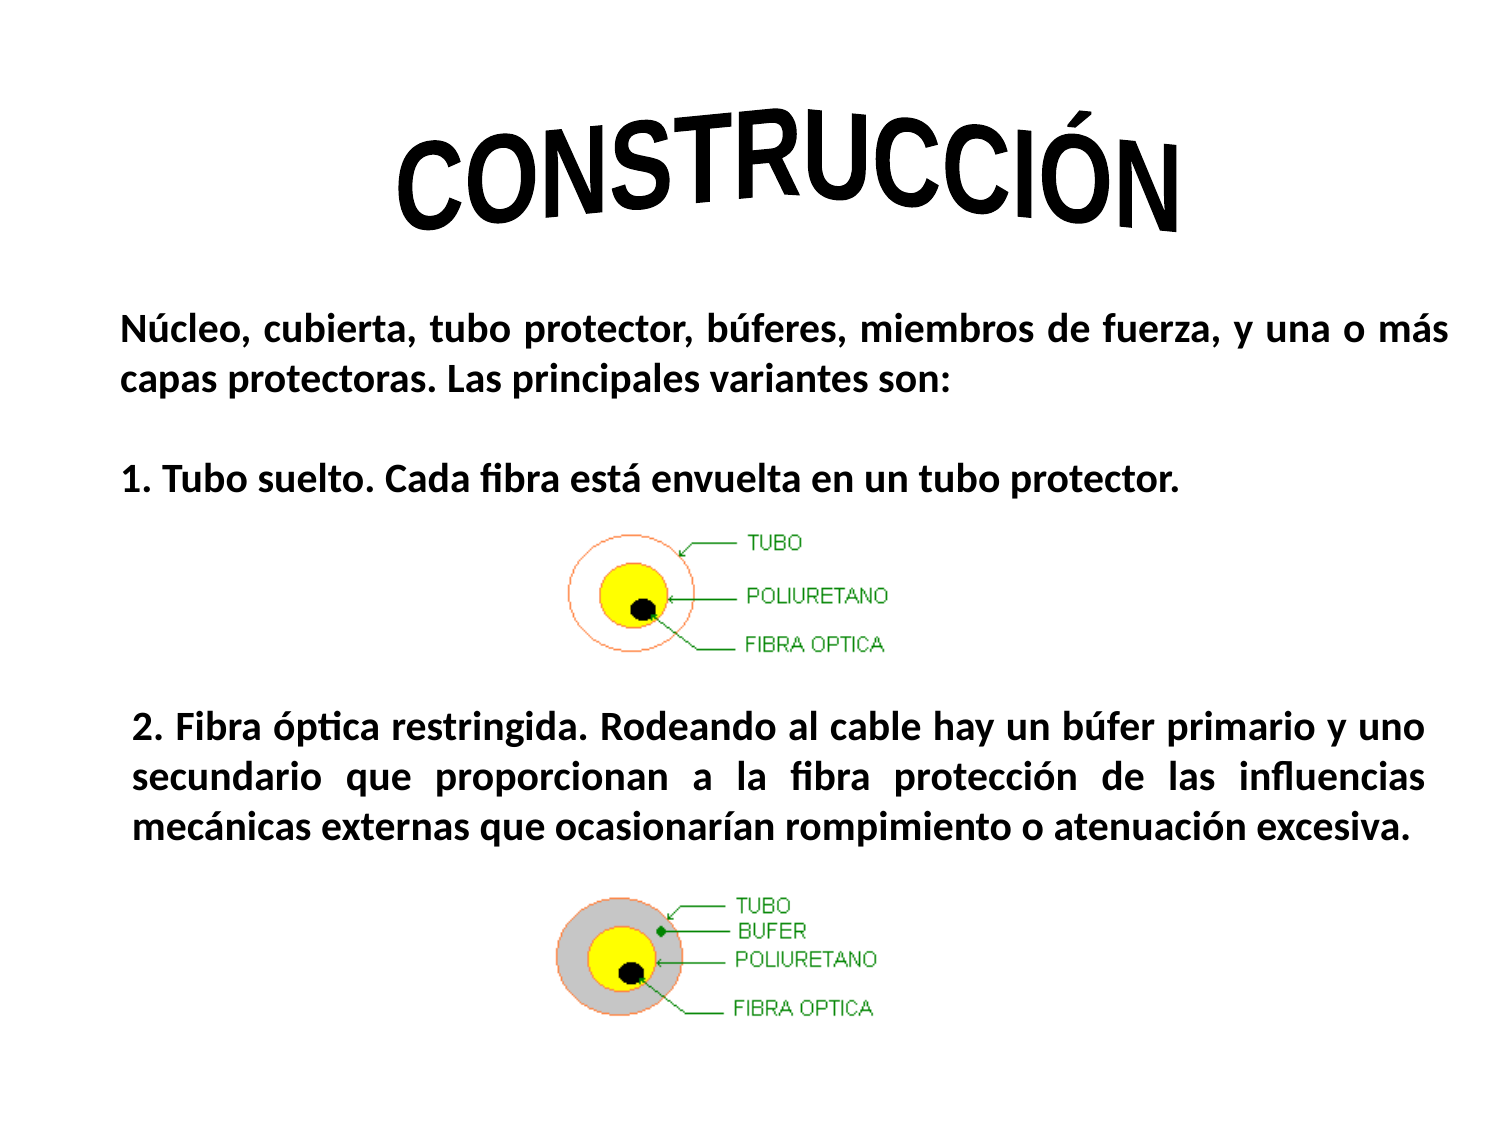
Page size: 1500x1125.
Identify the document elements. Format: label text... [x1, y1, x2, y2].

text_box Núcleo, cubierta, tubo protector, búferes, miembros de fuerza, y una o más capas protectoras. Las principales variantes son: 1. Tubo suelto. Cada fibra está envuelta en un tubo protector. [105, 292, 1465, 553]
text_box 2. Fibra óptica restringida. Rodeando al cable hay un búfer primario y uno secundario que proporcionan a la fibra protección de las influencias mecánicas externas que ocasionarían rompimiento o atenuación excesiva. [117, 691, 1442, 902]
picture [550, 890, 892, 1035]
picture [562, 527, 901, 672]
